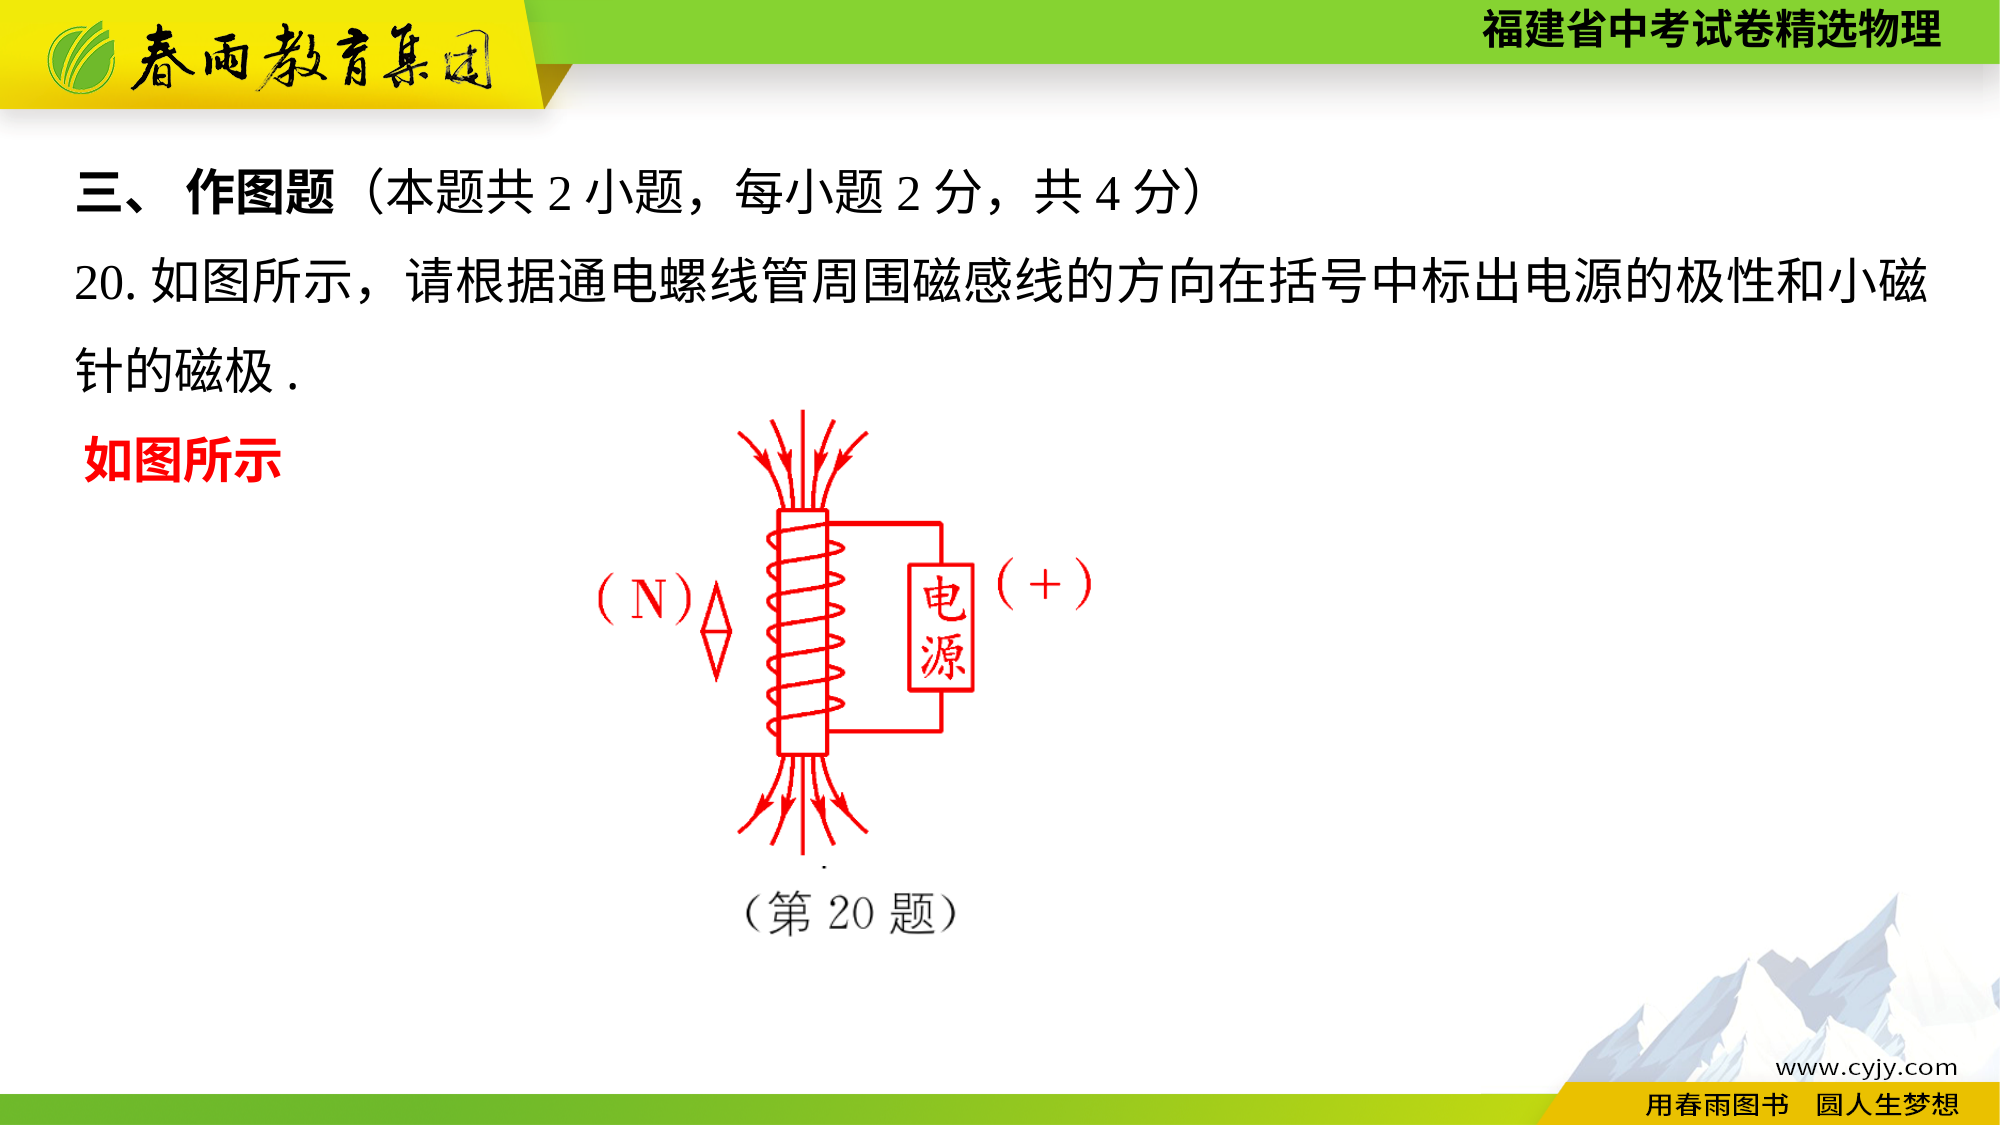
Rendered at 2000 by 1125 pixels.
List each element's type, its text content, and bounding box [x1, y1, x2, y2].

picture [0, 0, 2000, 1125]
text_box 如图所示 [68, 420, 349, 496]
list 三、 作图题（本题共2小题，每小题2分，共4分） 20.如图所示，请根据通电螺线管周围磁感线的方向在括号中标出电源的极性和小磁针的磁极. [59, 122, 1944, 399]
